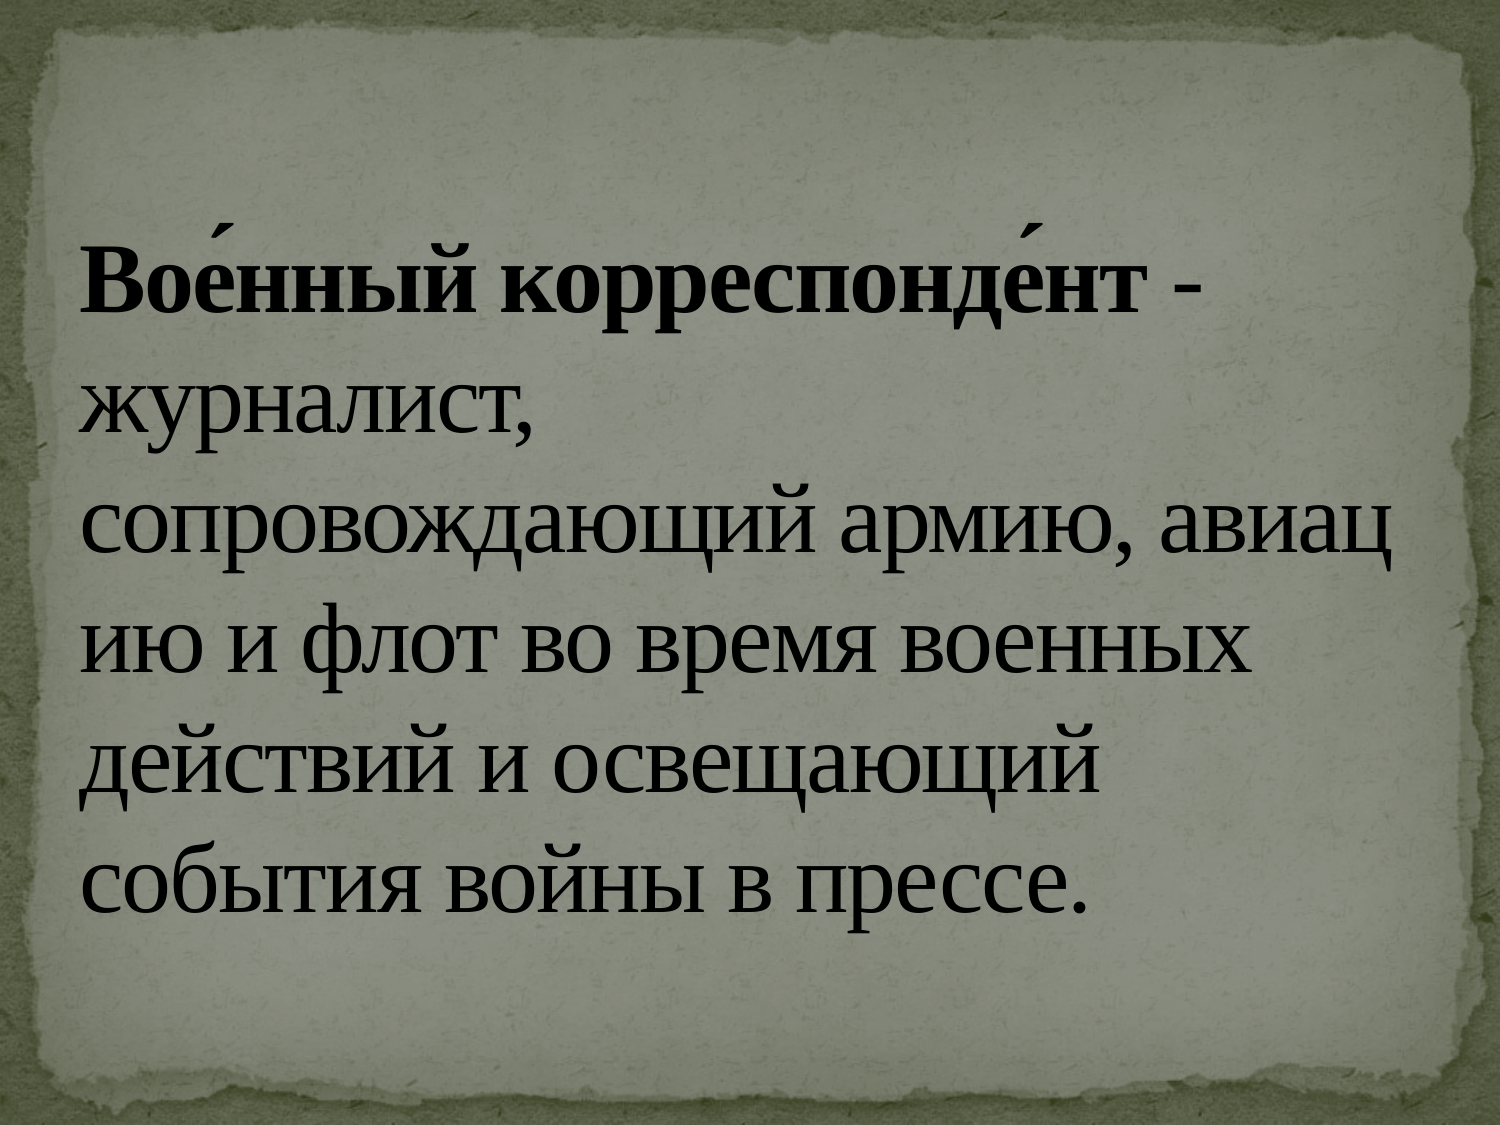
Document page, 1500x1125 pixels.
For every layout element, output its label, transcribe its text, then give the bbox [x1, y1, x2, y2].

title Вое́нный корреспонде́нт - журналист, сопровождающий армию, авиацию и флот во время военных действий и освещающий события войны в прессе. [64, 739, 1415, 940]
